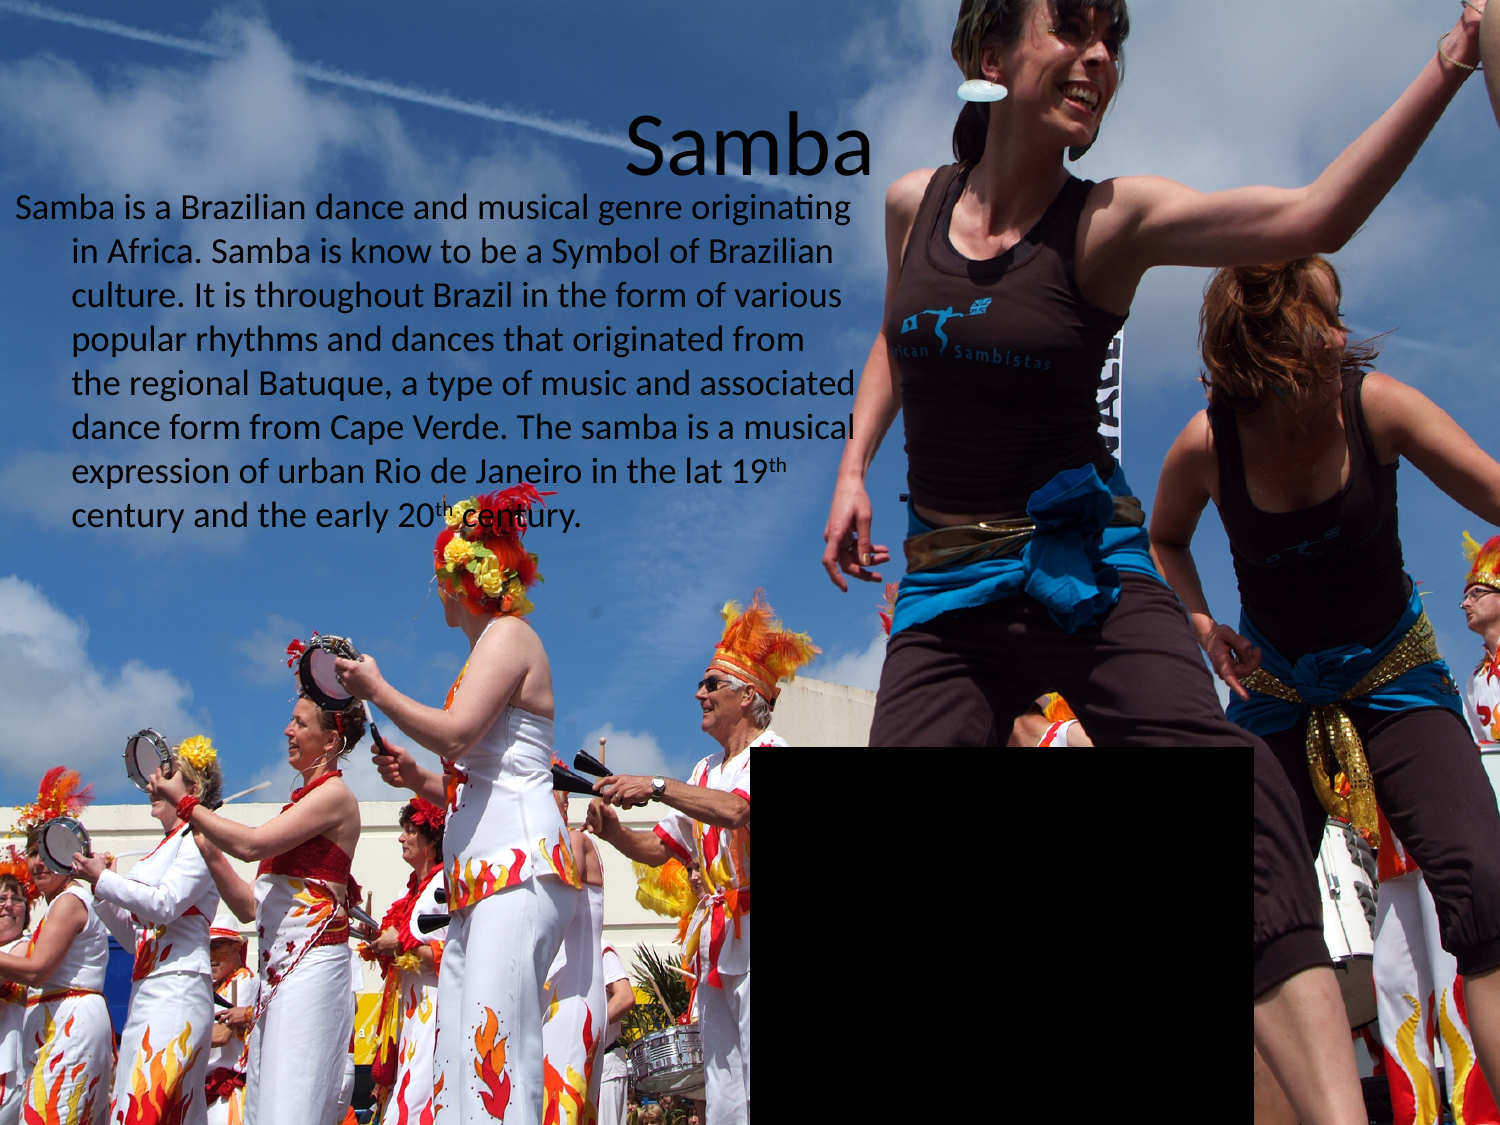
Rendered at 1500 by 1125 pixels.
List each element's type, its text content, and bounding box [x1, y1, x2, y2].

list Samba is a Brazilian dance and musical genre originating in Africa. Samba is know to be a Symbol of Brazilian culture. It is throughout Brazil in the form of various popular rhythms and dances that originated from the regional Batuque, a type of music and associated dance form from Cape Verde. The samba is a musical expression of urban Rio de Janeiro in the lat 19th century and the early 20th century. [0, 174, 875, 550]
picture [0, 0, 1500, 1125]
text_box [749, 746, 1255, 1125]
title Samba [75, 45, 1425, 233]
